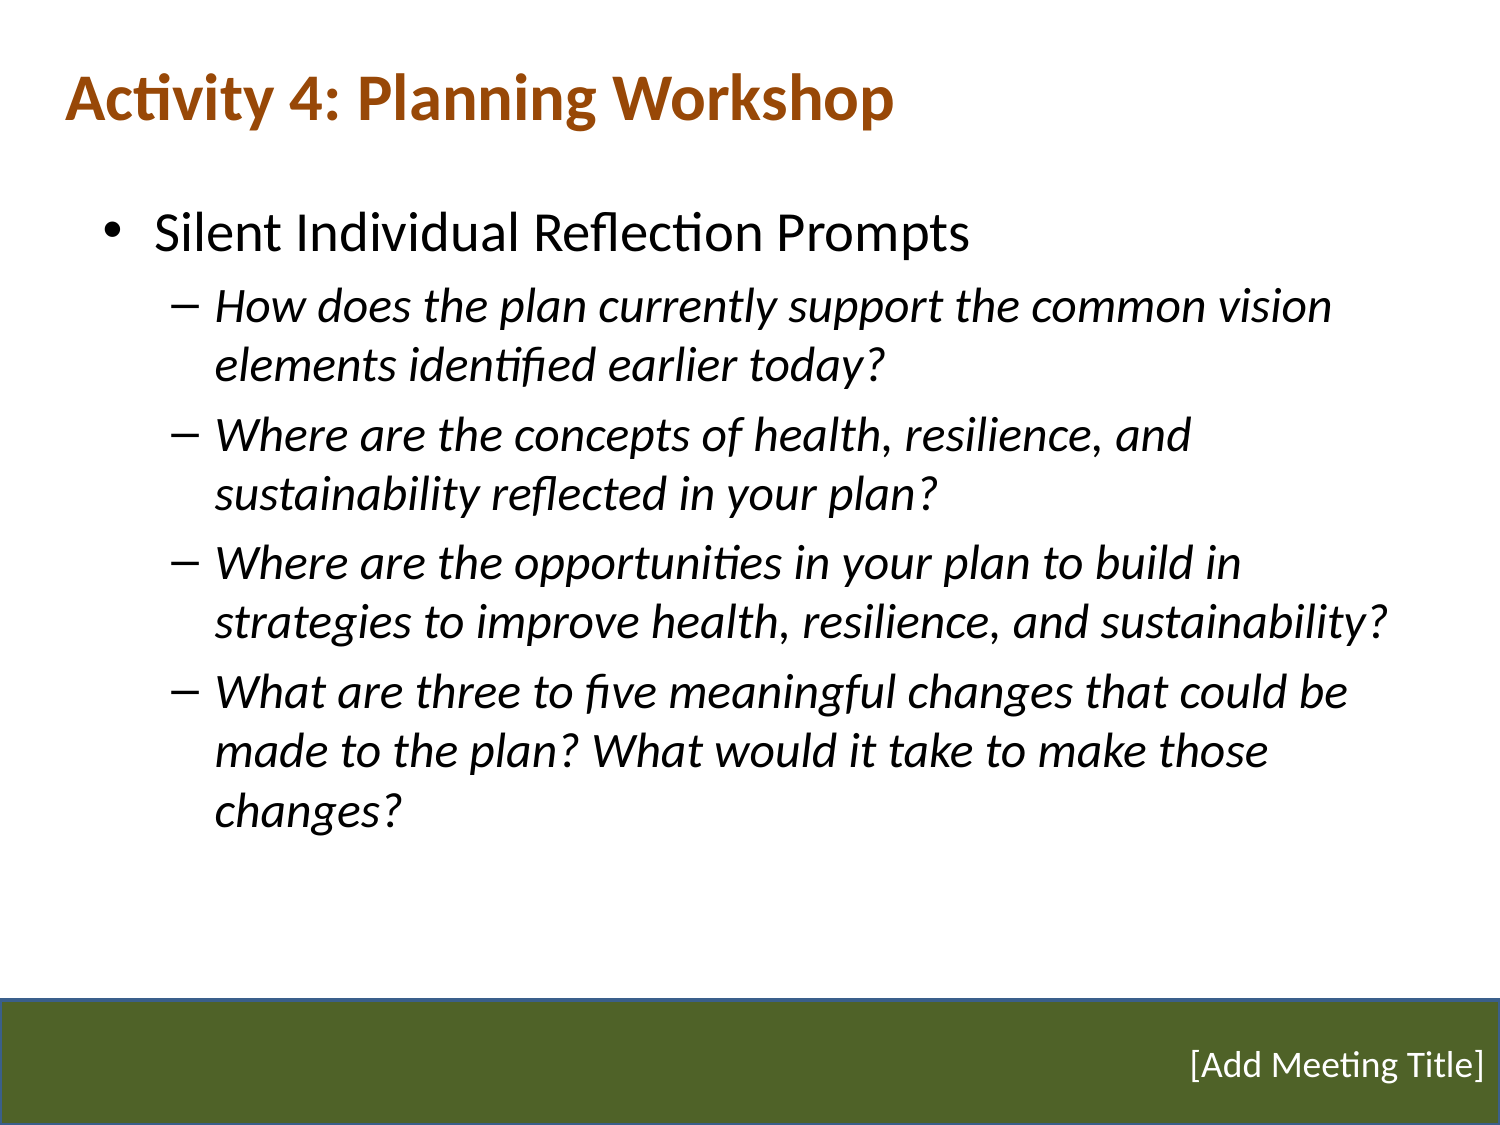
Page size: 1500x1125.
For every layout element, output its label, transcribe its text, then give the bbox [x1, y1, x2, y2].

title Activity 4: Planning Workshop [50, 0, 1400, 188]
text_box [Add Meeting Title] [0, 998, 1500, 1125]
list Silent Individual Reflection Prompts How does the plan currently support the common vision elements identified earlier today? Where are the concepts of health, resilience, and sustainability reflected in your plan? Where are the opportunities in your plan to build in strategies to improve health, resilience, and sustainability? What are three to five meaningful changes that could be made to the plan? What would it take to make those changes? [87, 187, 1413, 888]
